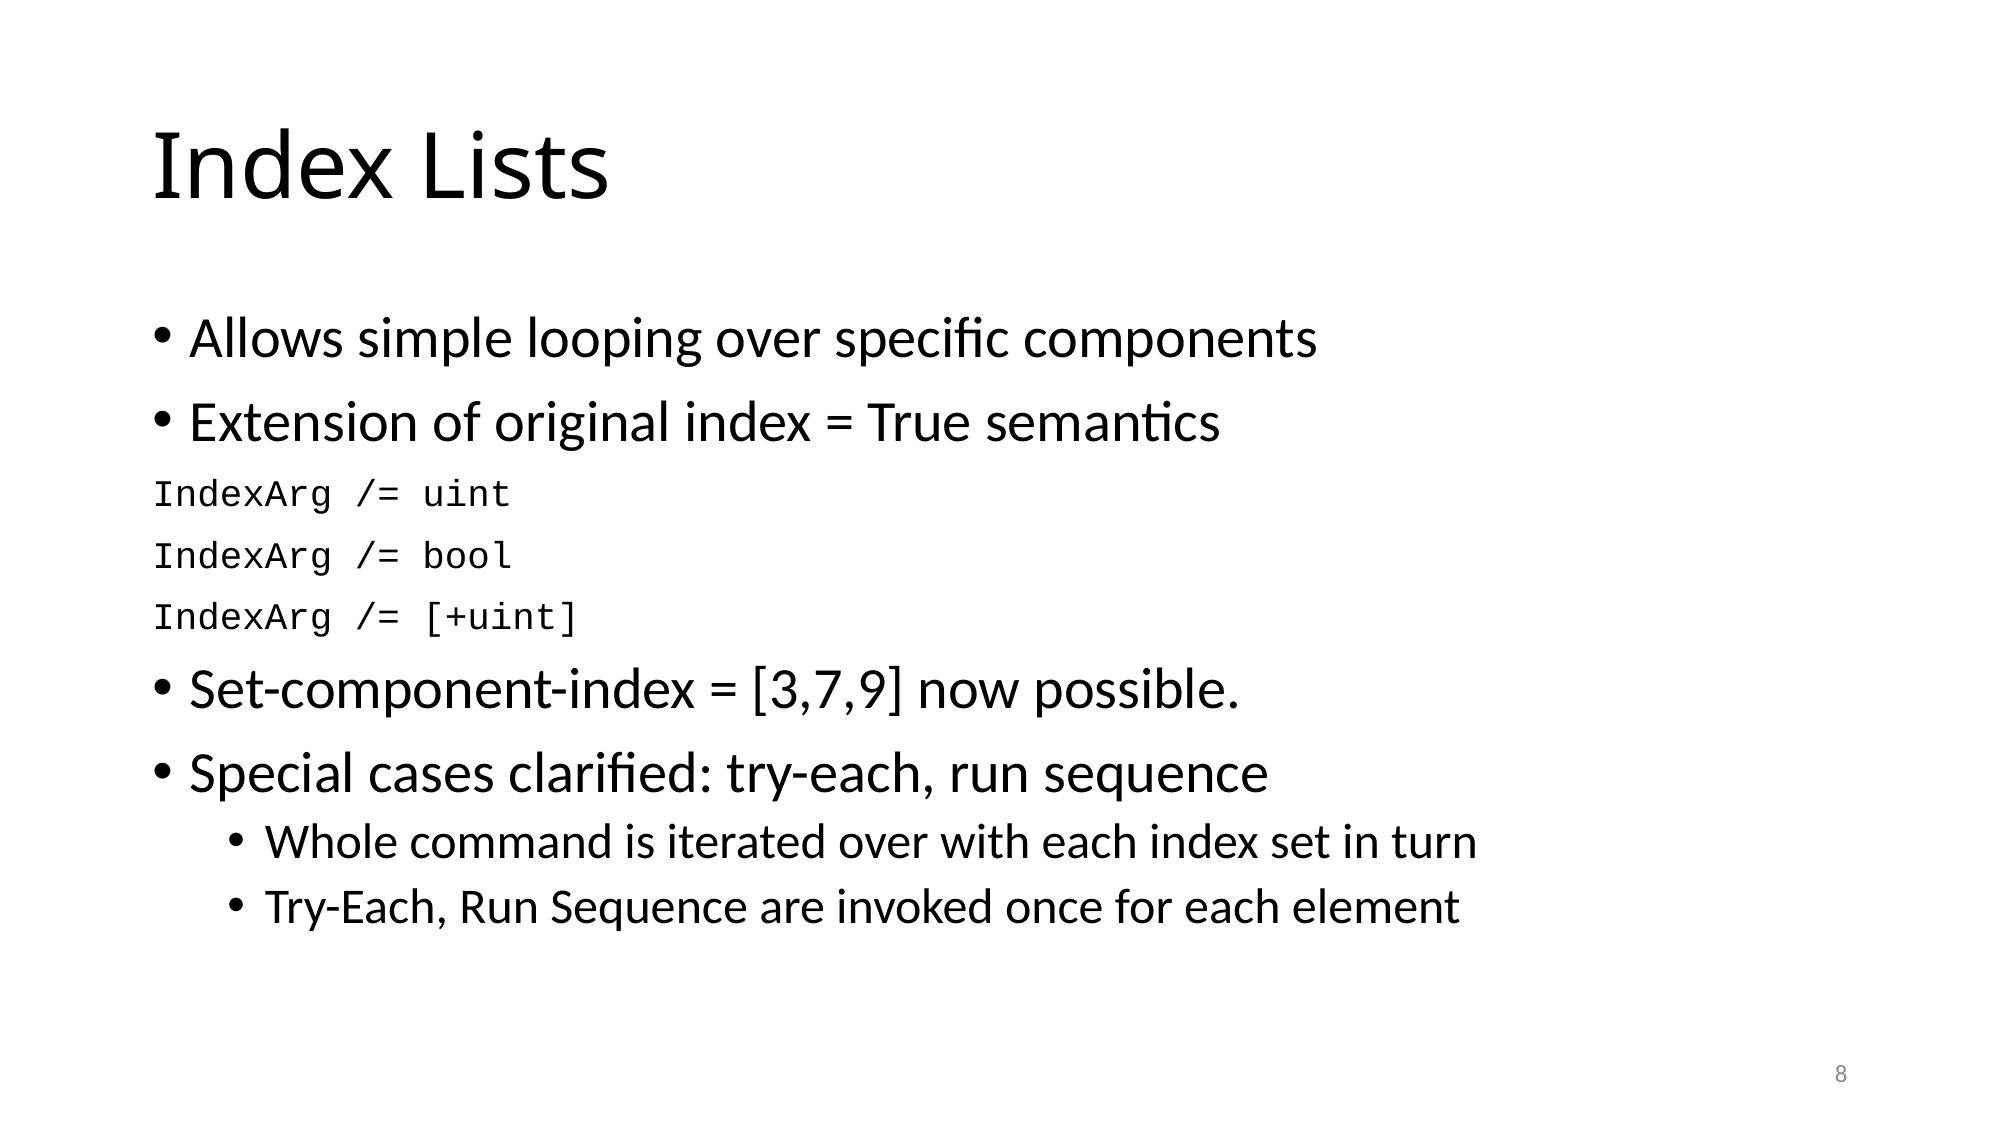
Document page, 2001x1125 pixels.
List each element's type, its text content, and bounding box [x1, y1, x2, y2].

title Index Lists [137, 59, 1863, 278]
slide_number 8 [1412, 1042, 1863, 1103]
list Allows simple looping over specific components Extension of original index = True semantics IndexArg /= uint IndexArg /= bool IndexArg /= [+uint] Set-component-index = [3,7,9] now possible. Special cases clarified: try-each, run sequence Whole command is iterated over with each index set in turn Try-Each, Run Sequence are invoked once for each element [137, 299, 1863, 1014]
